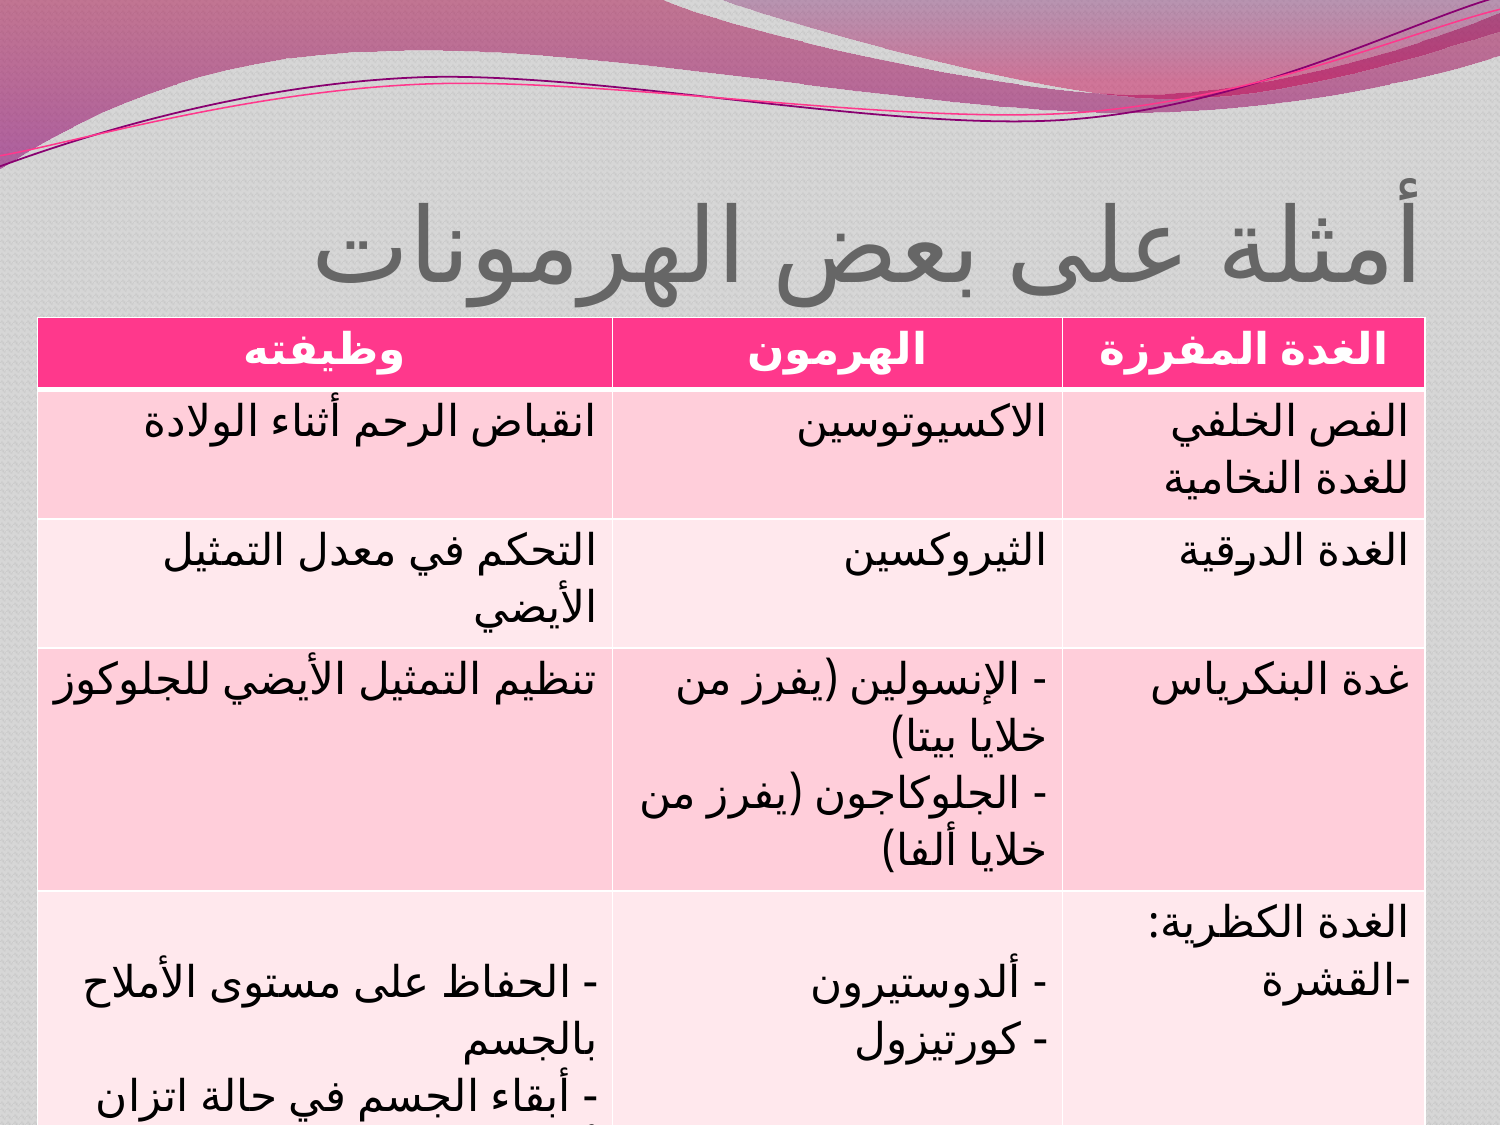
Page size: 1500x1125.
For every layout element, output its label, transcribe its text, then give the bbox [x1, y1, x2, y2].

table_cell الحفاظ على مستوى الأملاح بالجسم أبقاء الجسم في حالة اتزان أيضي أعداد الجسم في حالة الخطر [38, 892, 612, 1125]
table_cell الاكسيوتوسين [613, 392, 1062, 518]
table_header الغدة المفرزة [1063, 318, 1424, 387]
table_cell - الإنسولين (يفرز من خلايا بيتا) - الجلوكاجون (يفرز من خلايا ألفا) [613, 649, 1062, 890]
table_cell غدة البنكرياس [1063, 649, 1424, 890]
table_cell الفص الخلفي للغدة النخامية [1063, 392, 1424, 518]
table_cell - ألدوستيرون كورتيزول أدرينالين [613, 892, 1062, 1125]
table_header الهرمون [613, 318, 1062, 387]
table_cell الثيروكسين [613, 520, 1062, 647]
title أمثلة على بعض الهرمونات [75, 115, 1425, 303]
table_cell انقباض الرحم أثناء الولادة [38, 392, 612, 518]
table_cell الغدة الكظرية: القشرة النخاع [1063, 892, 1424, 1125]
table_cell التحكم في معدل التمثيل الأيضي [38, 520, 612, 647]
table_cell الغدة الدرقية [1063, 520, 1424, 647]
table_cell تنظيم التمثيل الأيضي للجلوكوز [38, 649, 612, 890]
table_header وظيفته [38, 318, 612, 387]
